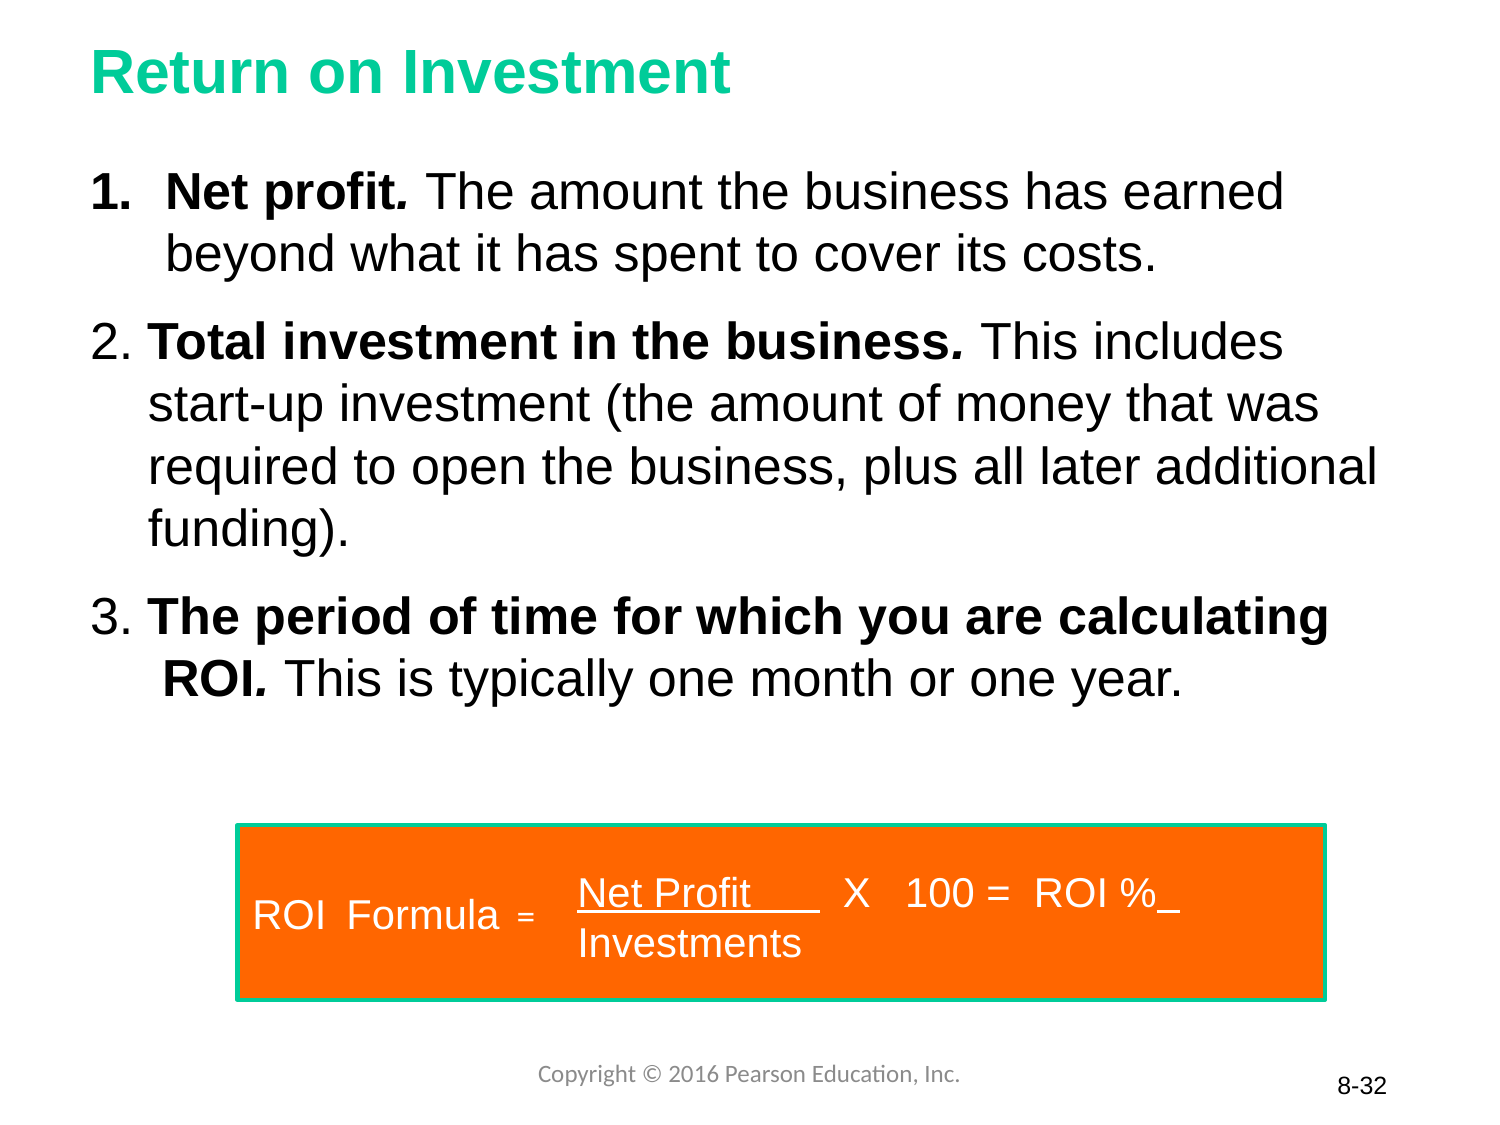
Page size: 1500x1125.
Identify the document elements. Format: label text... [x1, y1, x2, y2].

text_box Net Profit X 100 = ROI % Investments [562, 858, 1236, 974]
list Net profit. The amount the business has earned beyond what it has spent to cover its costs. 2. Total investment in the business. This includes start-up investment (the amount of money that was required to open the business, plus all later additional funding). 3. The period of time for which you are calculating ROI. This is typically one month or one year. [75, 149, 1425, 1000]
title Return on Investment [75, 0, 1425, 149]
footer Copyright © 2016 Pearson Education, Inc. [512, 1042, 988, 1103]
text_box ROI Formula = [235, 823, 1327, 1002]
